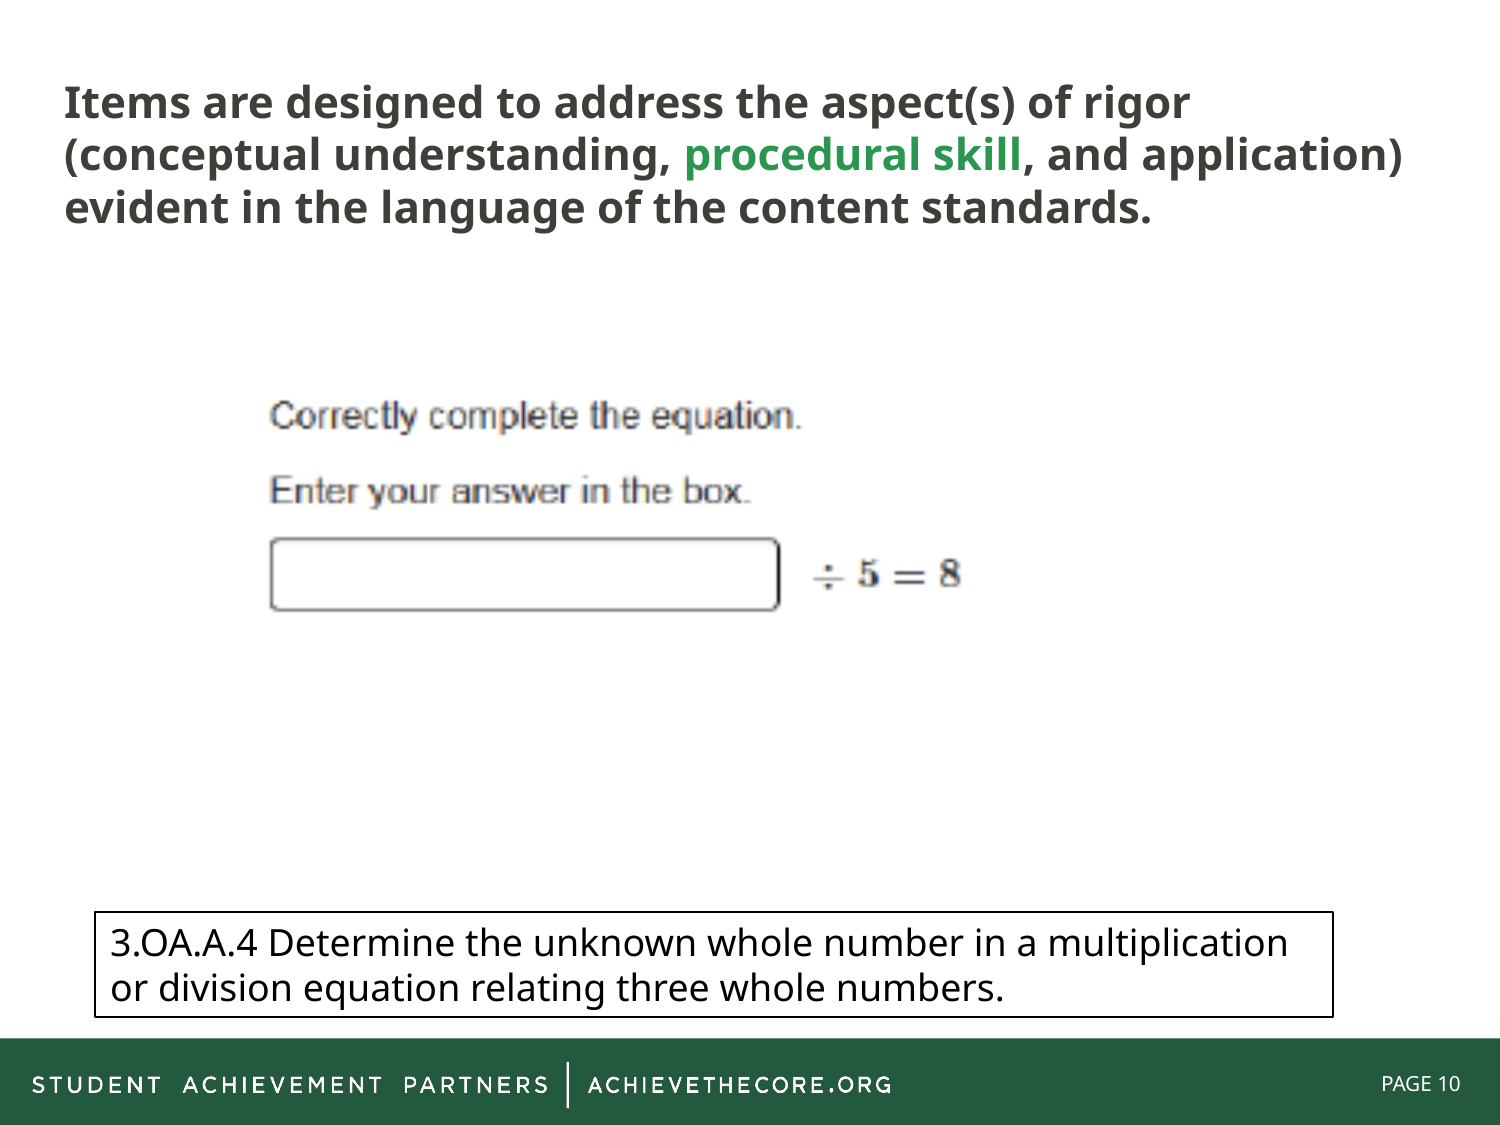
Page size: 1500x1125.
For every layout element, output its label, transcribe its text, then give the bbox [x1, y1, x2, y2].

text_box 3.OA.A.4 Determine the unknown whole number in a multiplication or division equation relating three whole numbers. [95, 911, 1333, 1017]
picture [12, 1055, 911, 1112]
picture [257, 374, 1030, 654]
title Items are designed to address the aspect(s) of rigor (conceptual understanding, procedural skill, and application) evident in the language of the content standards. [49, 45, 1447, 262]
